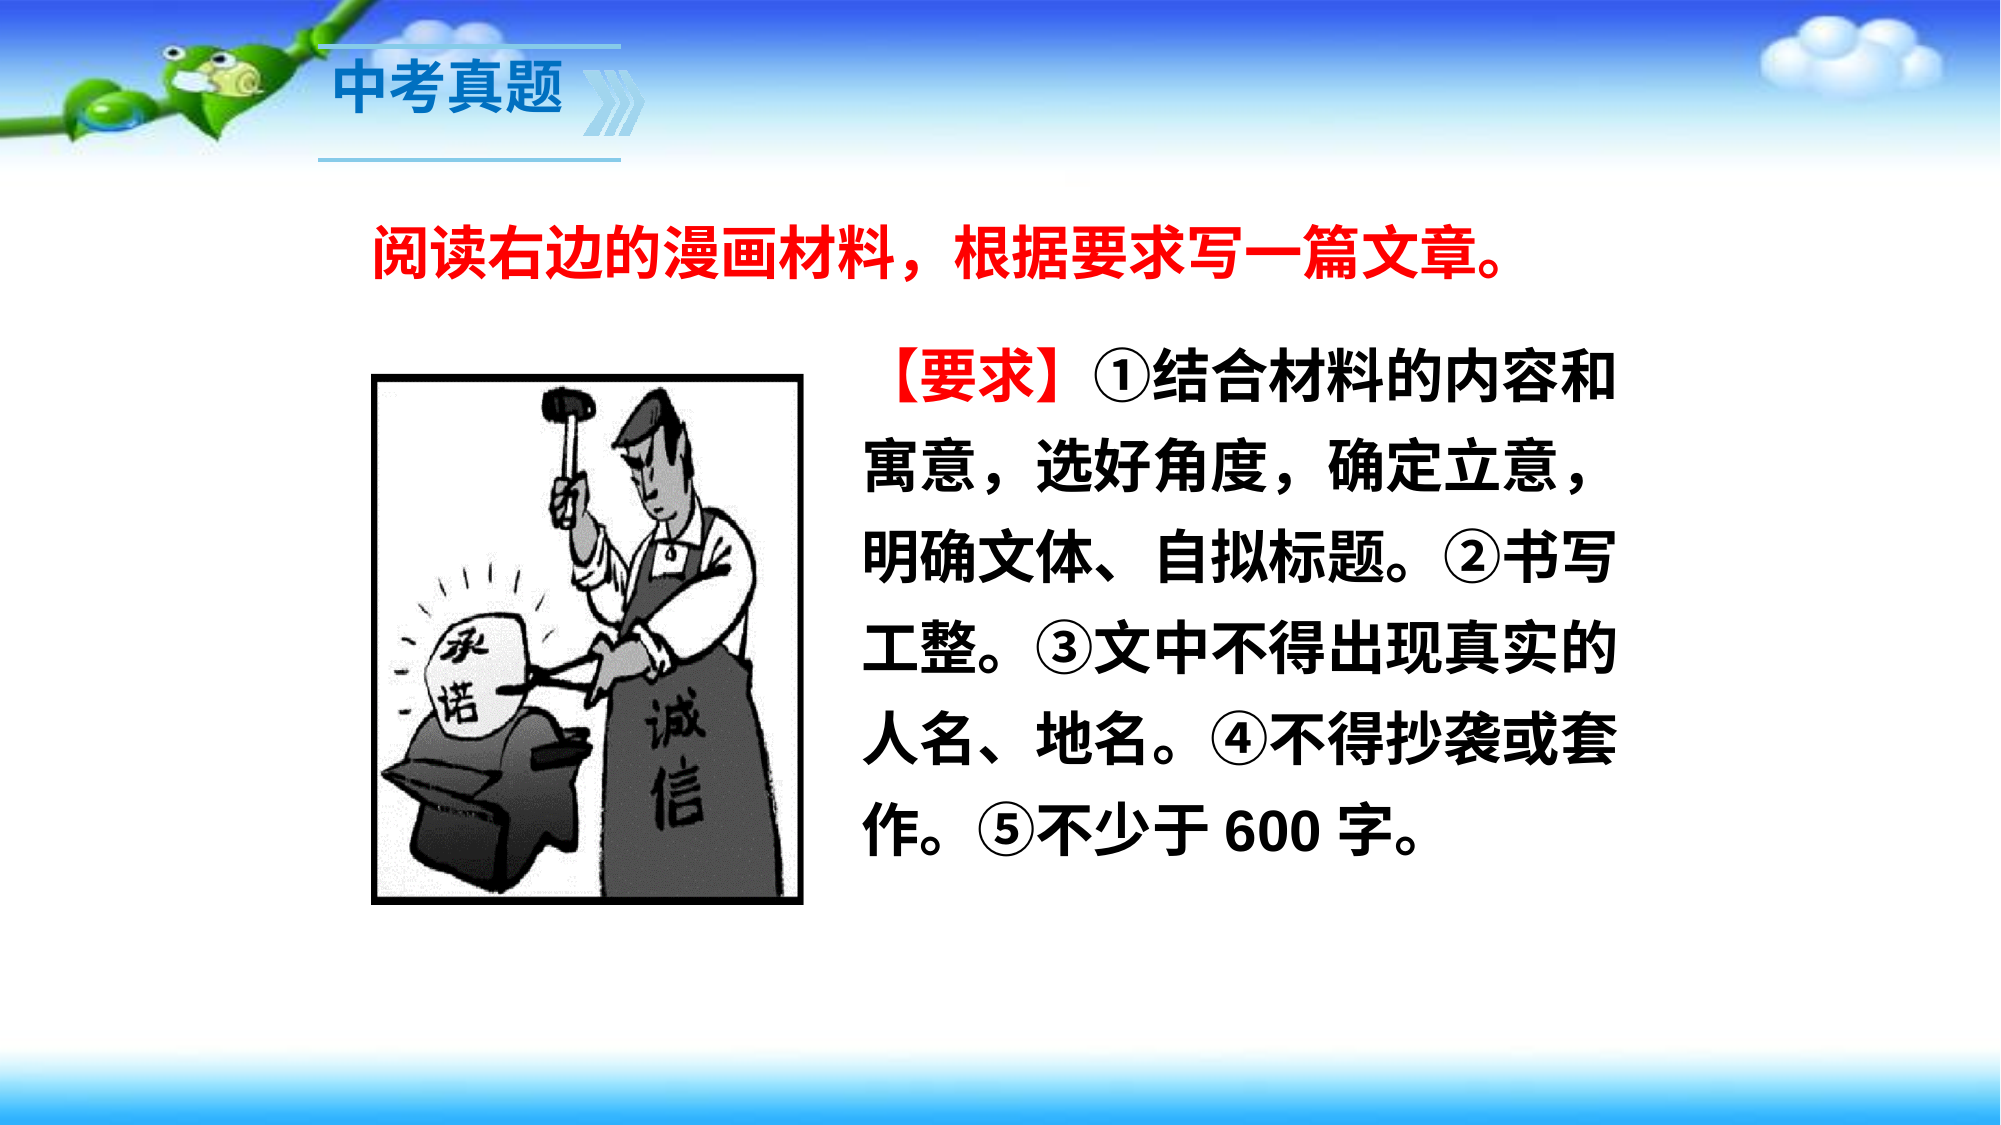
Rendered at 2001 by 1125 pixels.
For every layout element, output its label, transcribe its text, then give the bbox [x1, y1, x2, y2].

picture [0, 0, 2001, 1125]
text_box 【要求】①结合材料的内容和寓意，选好角度，确定立意，明确文体、自拟标题。②书写工整。③文中不得出现真实的人名、地名。④不得抄袭或套作。⑤不少于600字。 [846, 310, 1650, 871]
text_box 阅读右边的漫画材料，根据要求写一篇文章。 [356, 195, 1615, 294]
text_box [305, 42, 645, 163]
